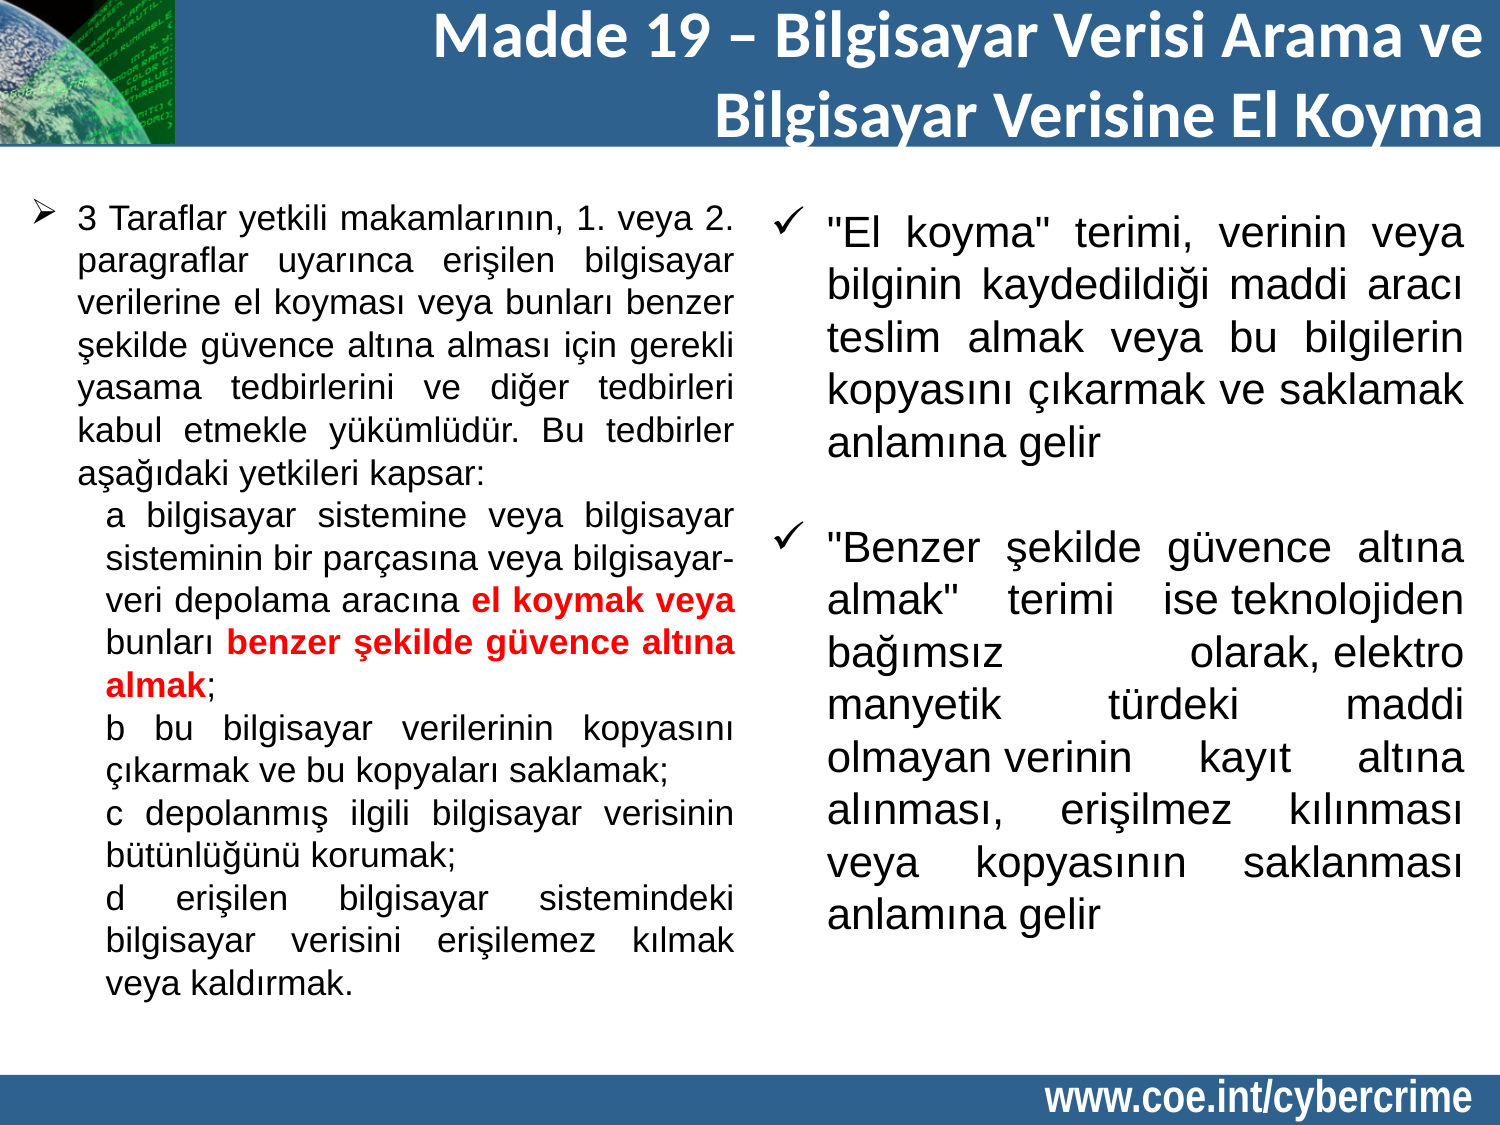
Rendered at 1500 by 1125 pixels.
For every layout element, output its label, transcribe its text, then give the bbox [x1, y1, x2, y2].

text_box "El koyma" terimi, verinin veya bilginin kaydedildiği maddi aracı teslim almak veya bu bilgilerin kopyasını çıkarmak ve saklamak anlamına gelir "Benzer şekilde güvence altına almak" terimi ise teknolojiden bağımsız olarak, elektro manyetik türdeki maddi olmayan verinin kayıt altına alınması, erişilmez kılınması veya kopyasının saklanması anlamına gelir [755, 196, 1480, 947]
text_box Madde 19 – Bilgisayar Verisi Arama ve Bilgisayar Verisine El Koyma [177, 0, 1500, 149]
text_box 3 Taraflar yetkili makamlarının, 1. veya 2. paragraflar uyarınca erişilen bilgisayar verilerine el koyması veya bunları benzer şekilde güvence altına alması için gerekli yasama tedbirlerini ve diğer tedbirleri kabul etmekle yükümlüdür. Bu tedbirler aşağıdaki yetkileri kapsar: a bilgisayar sistemine veya bilgisayar sisteminin bir parçasına veya bilgisayar-veri depolama aracına el koymak veya bunları benzer şekilde güvence altına almak; b bu bilgisayar verilerinin kopyasını çıkarmak ve bu kopyaları saklamak; c depolanmış ilgili bilgisayar verisinin bütünlüğünü korumak; d erişilen bilgisayar sistemindeki bilgisayar verisini erişilemez kılmak veya kaldırmak. [15, 186, 750, 1010]
picture [0, 0, 175, 144]
text_box www.coe.int/cybercrime [1030, 1059, 1500, 1125]
text_box [0, 1073, 1030, 1125]
